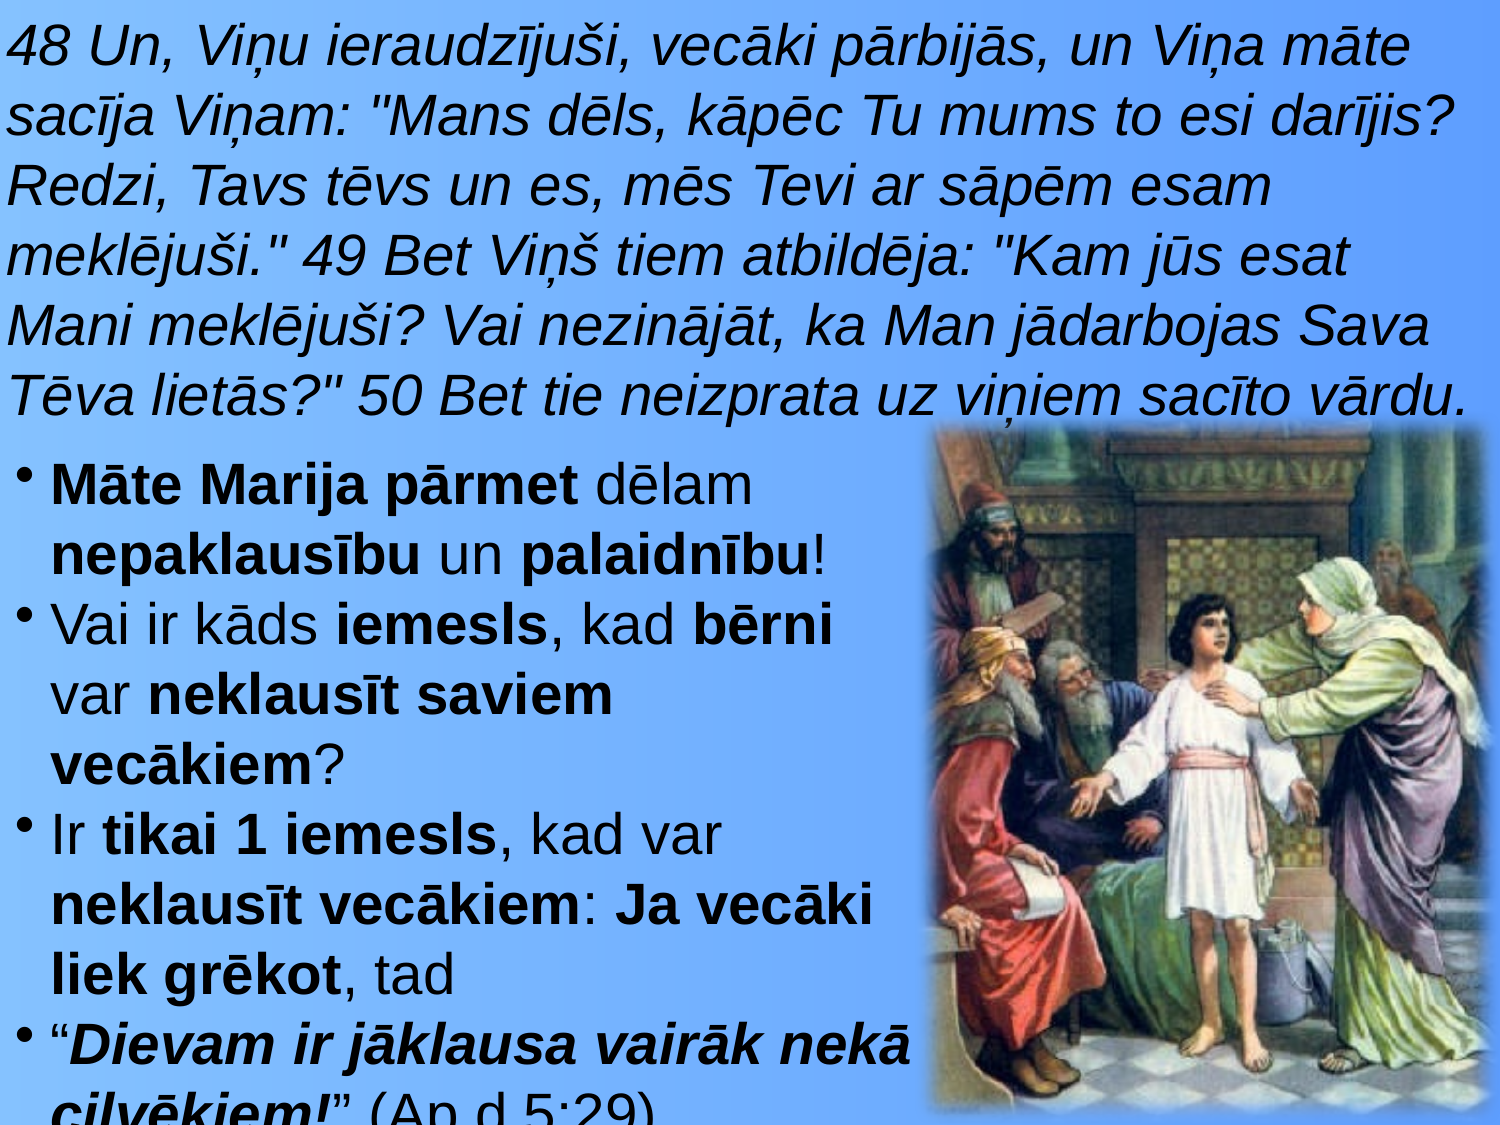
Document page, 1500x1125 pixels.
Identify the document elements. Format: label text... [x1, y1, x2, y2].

text_box Māte Marija pārmet dēlam nepaklausību un palaidnību! Vai ir kāds iemesls, kad bērni var neklausīt saviem vecākiem? Ir tikai 1 iemesls, kad var neklausīt vecākiem: Ja vecāki liek grēkot, tad “Dievam ir jāklausa vairāk nekā cilvēkiem!” (Ap.d.5:29) [0, 438, 908, 1125]
picture [913, 409, 1500, 1125]
list 48 Un, Viņu ieraudzījuši, vecāki pārbijās, un Viņa māte sacīja Viņam: "Mans dēls, kāpēc Tu mums to esi darījis? Redzi, Tavs tēvs un es, mēs Tevi ar sāpēm esam meklējuši." 49 Bet Viņš tiem atbildēja: "Kam jūs esat Mani meklējuši? Vai nezinājāt, ka Man jādarbojas Sava Tēva lietās?" 50 Bet tie neizprata uz viņiem sacīto vārdu. [0, 0, 1500, 173]
